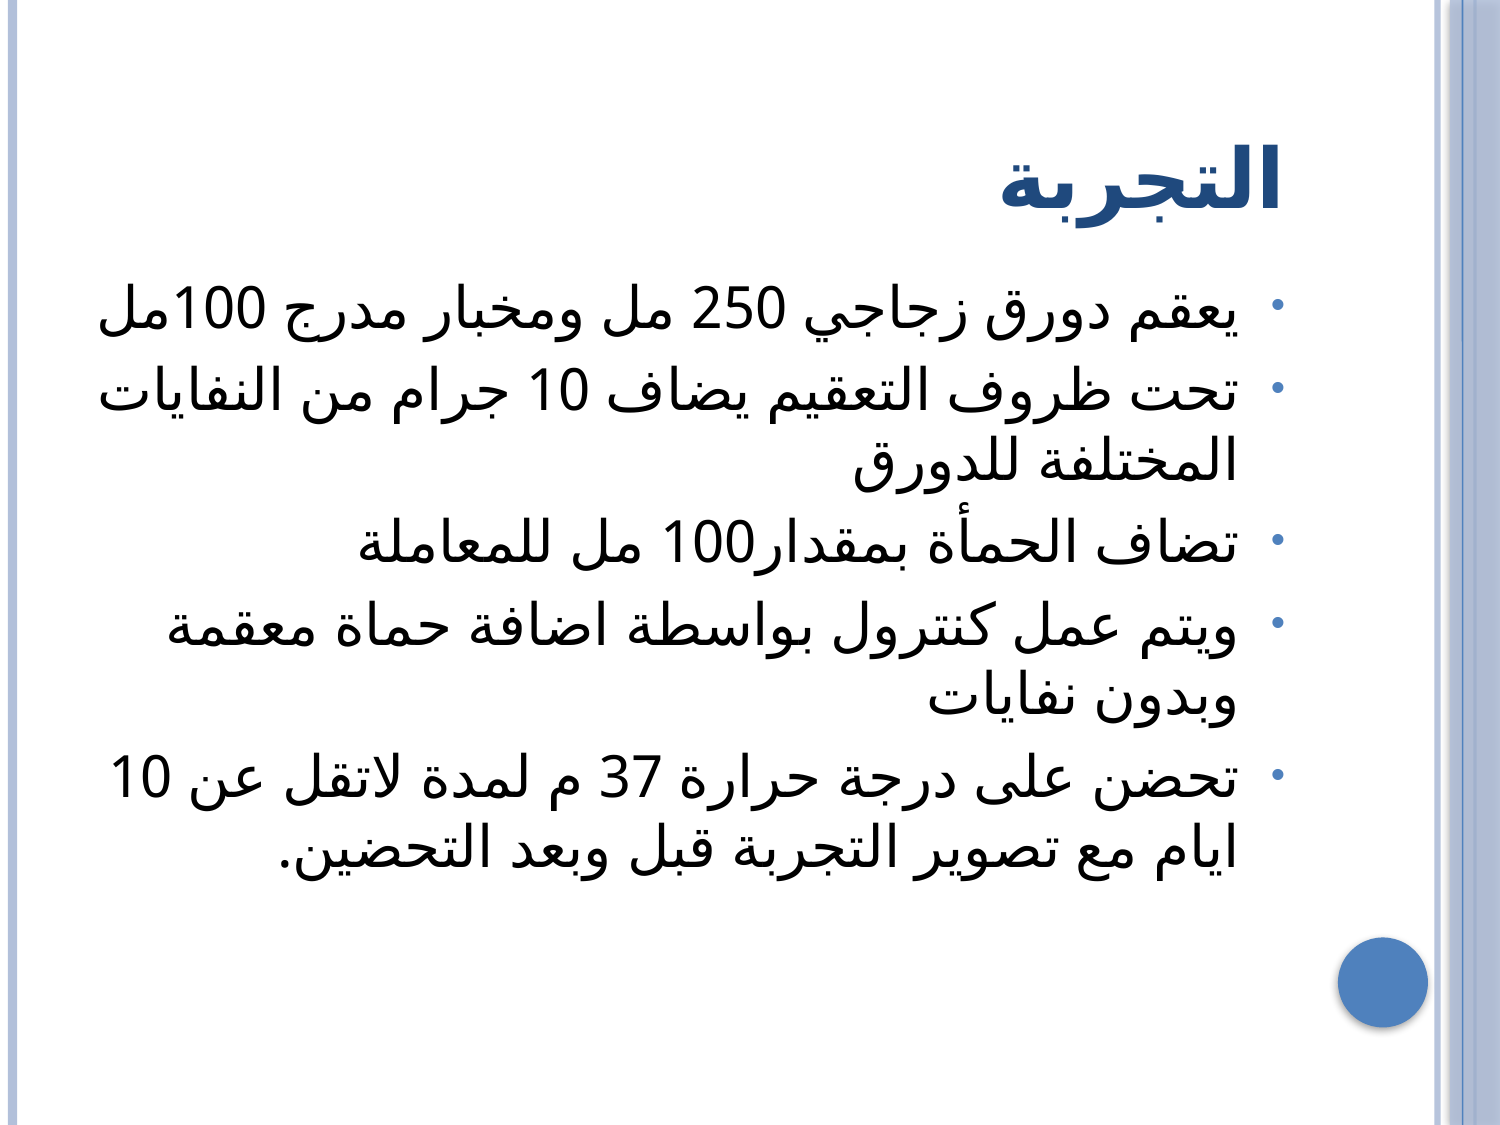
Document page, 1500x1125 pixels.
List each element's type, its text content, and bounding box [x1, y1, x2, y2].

list يعقم دورق زجاجي 250 مل ومخبار مدرج 100مل تحت ظروف التعقيم يضاف 10 جرام من النفايات المختلفة للدورق تضاف الحمأة بمقدار100 مل للمعاملة ويتم عمل كنترول بواسطة اضافة حماة معقمة وبدون نفايات تحضن على درجة حرارة 37 م لمدة لاتقل عن 10 ايام مع تصوير التجربة قبل وبعد التحضين. [75, 262, 1300, 1062]
title التجربة [75, 45, 1300, 233]
